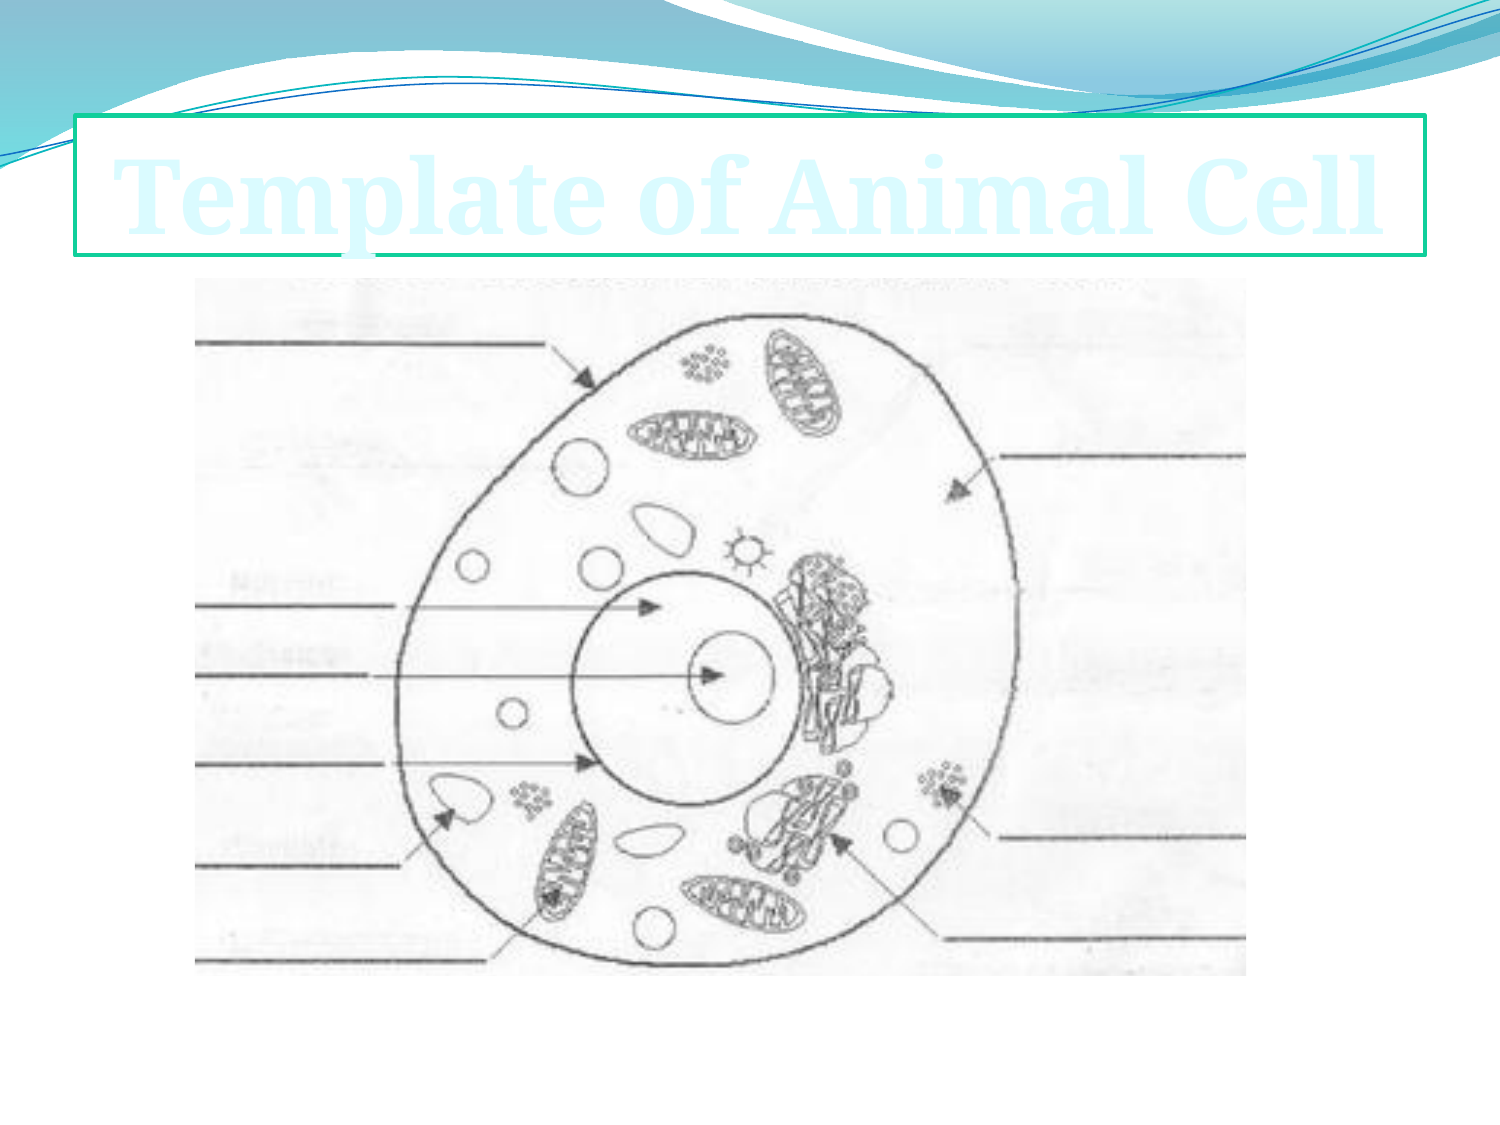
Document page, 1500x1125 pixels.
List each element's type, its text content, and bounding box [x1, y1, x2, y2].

title Template of Animal Cell [73, 113, 1427, 257]
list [194, 278, 1247, 977]
